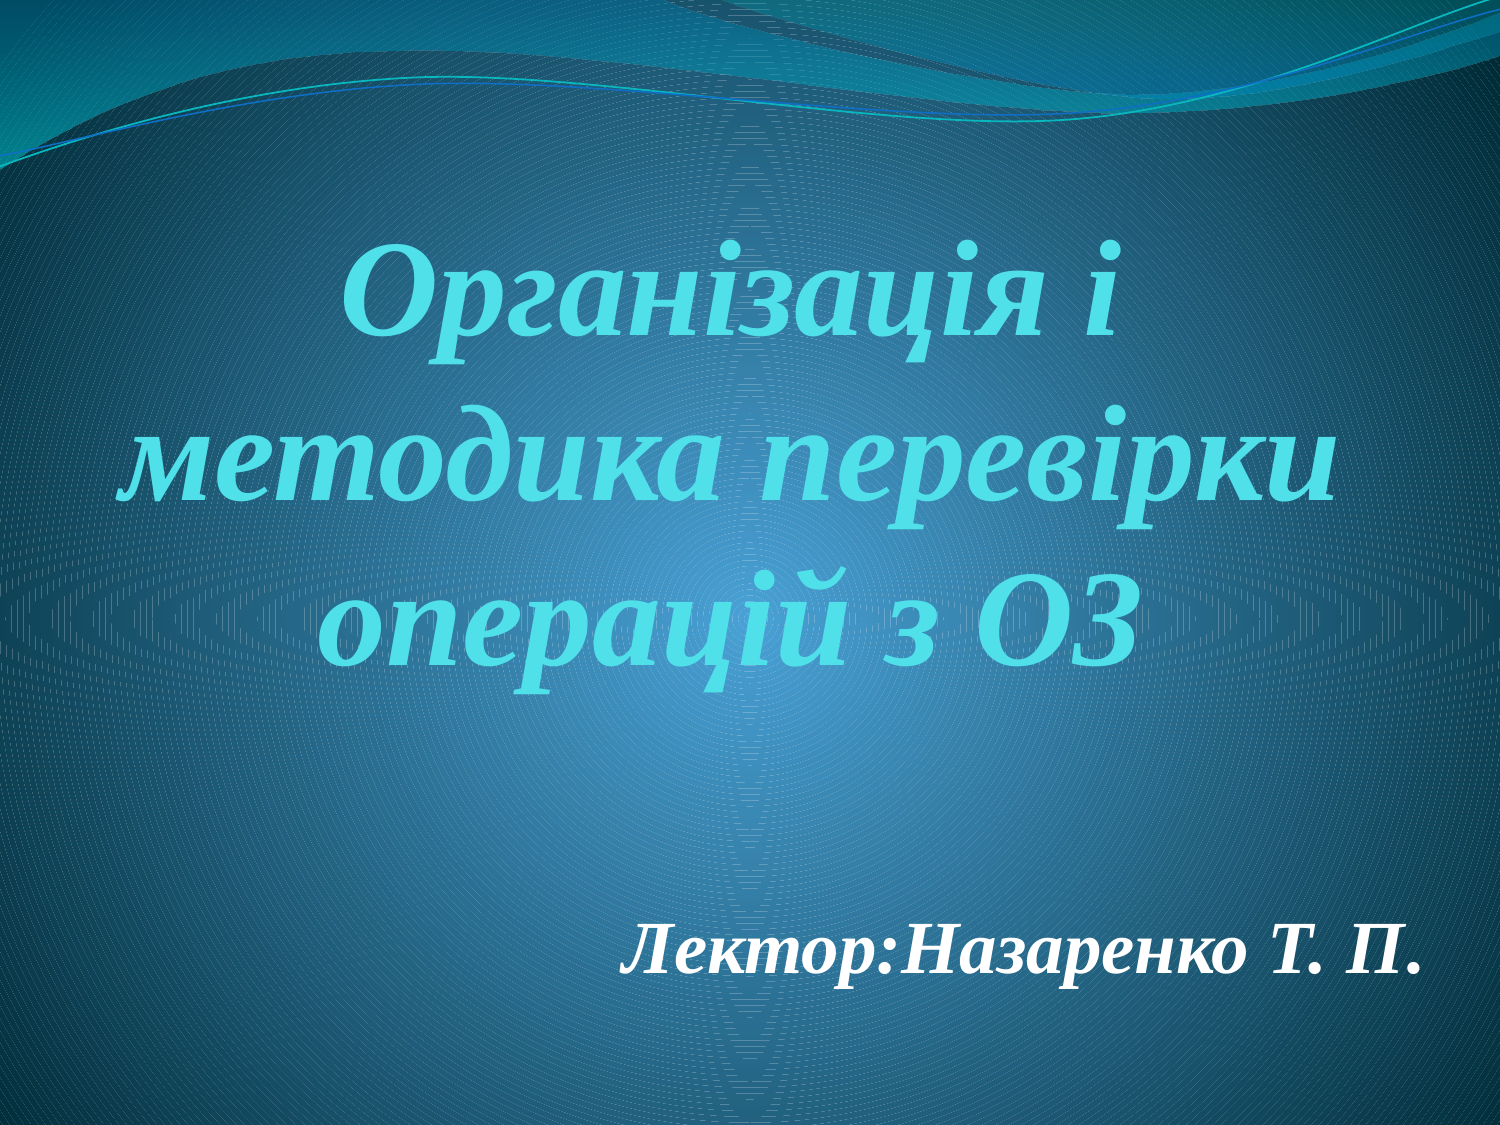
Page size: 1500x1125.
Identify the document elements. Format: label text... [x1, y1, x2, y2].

title Організація і методика перевірки операцій з ОЗ [88, 208, 1377, 693]
text_box Лектор:Назаренко Т. П. [88, 881, 1439, 1007]
